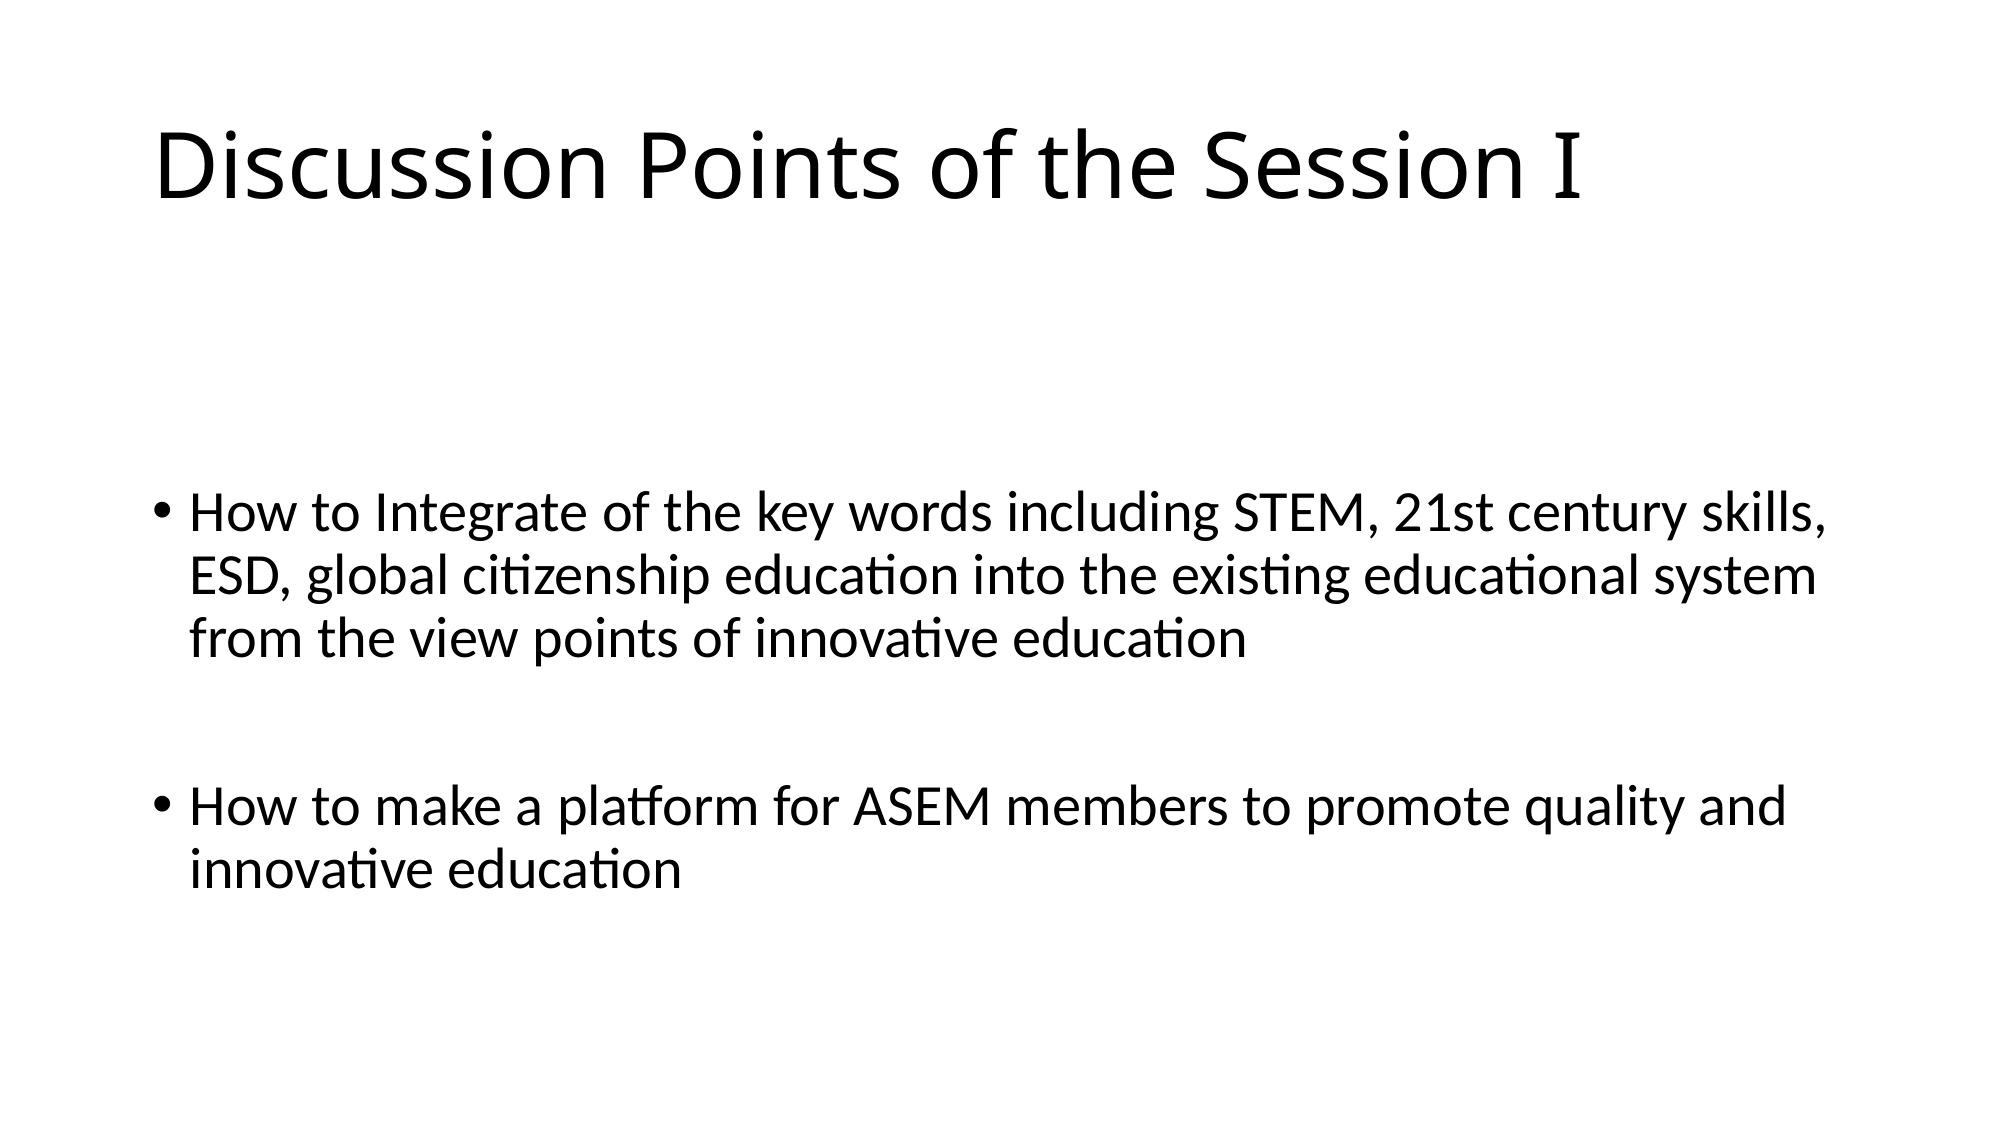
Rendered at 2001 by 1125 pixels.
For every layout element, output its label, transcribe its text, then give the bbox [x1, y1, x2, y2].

title Discussion Points of the Session I [137, 59, 1863, 278]
list How to Integrate of the key words including STEM, 21st century skills, ESD, global citizenship education into the existing educational system from the view points of innovative education How to make a platform for ASEM members to promote quality and innovative education [137, 299, 1863, 1014]
